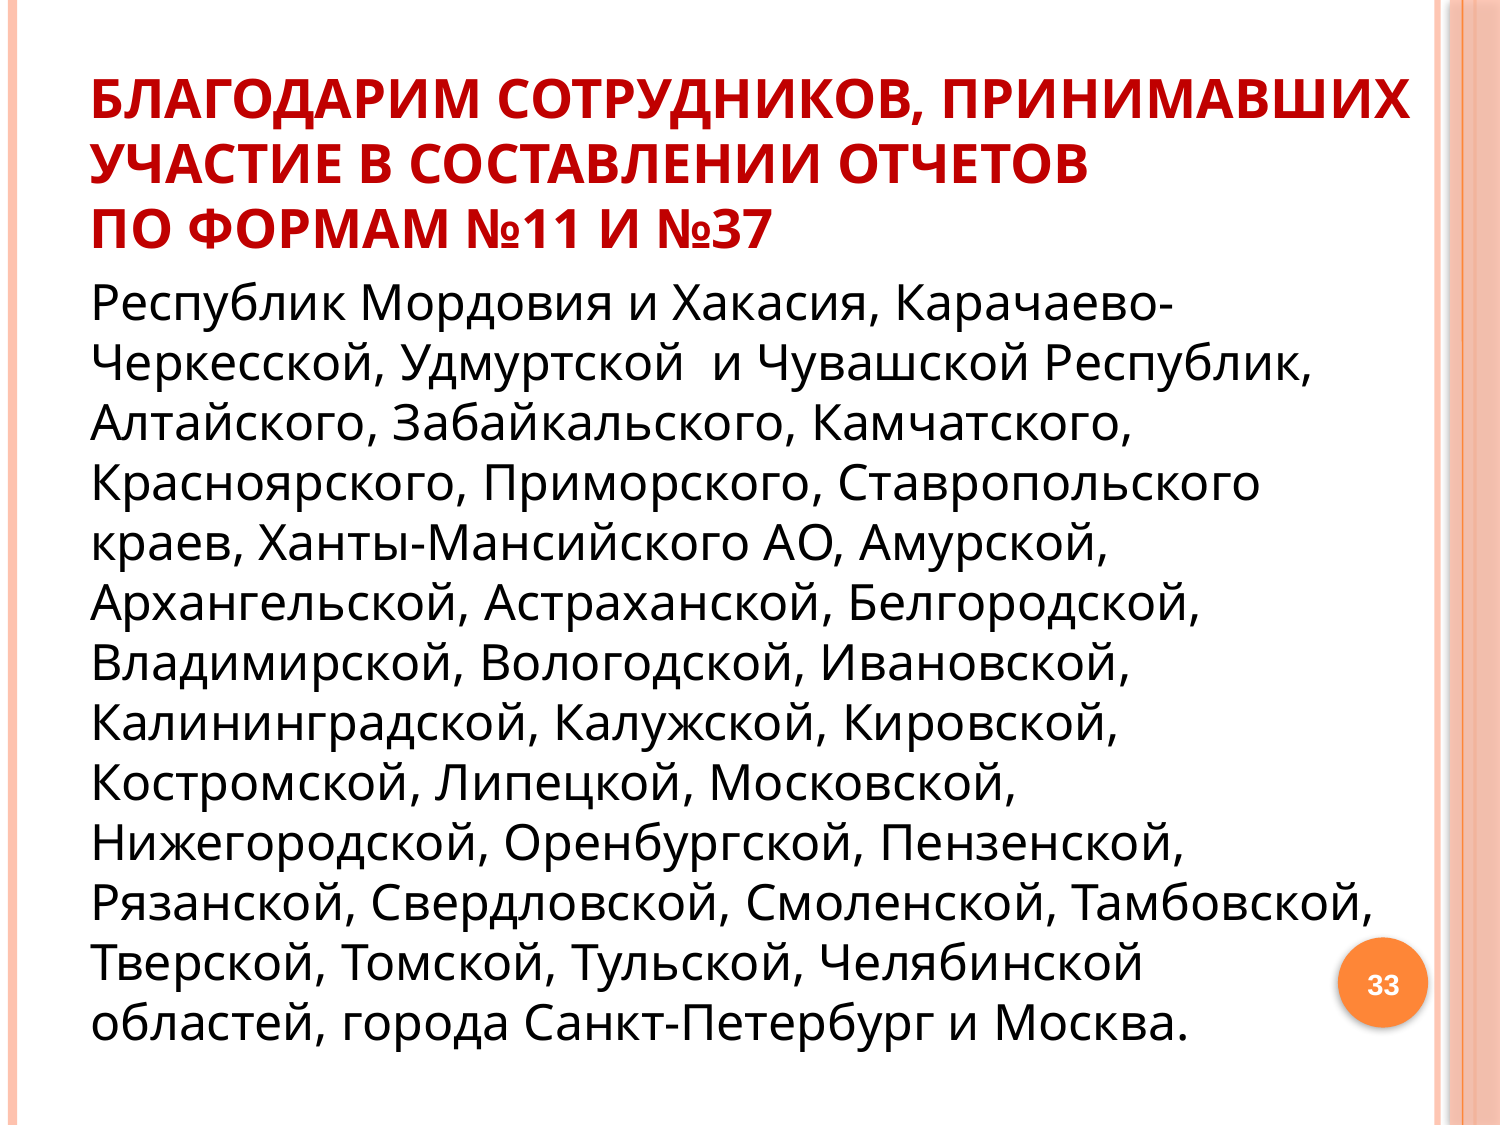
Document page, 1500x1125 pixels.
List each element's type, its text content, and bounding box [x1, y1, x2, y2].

slide_number 33 [1333, 940, 1434, 1026]
title Благодарим сотрудников, принимавших участие в составлении отчетов по формам №11 и №37 [75, 45, 1430, 268]
list Республик Мордовия и Хакасия, Карачаево-Черкесской, Удмуртской и Чувашской Республик, Алтайского, Забайкальского, Камчатского, Красноярского, Приморского, Ставропольского краев, Ханты-Мансийского АО, Амурской, Архангельской, Астраханской, Белгородской, Владимирской, Вологодской, Ивановской, Калининградской, Калужской, Кировской, Костромской, Липецкой, Московской, Нижегородской, Оренбургской, Пензенской, Рязанской, Свердловской, Смоленской, Тамбовской, Тверской, Томской, Тульской, Челябинской областей, города Санкт-Петербург и Москва. [74, 262, 1408, 1063]
